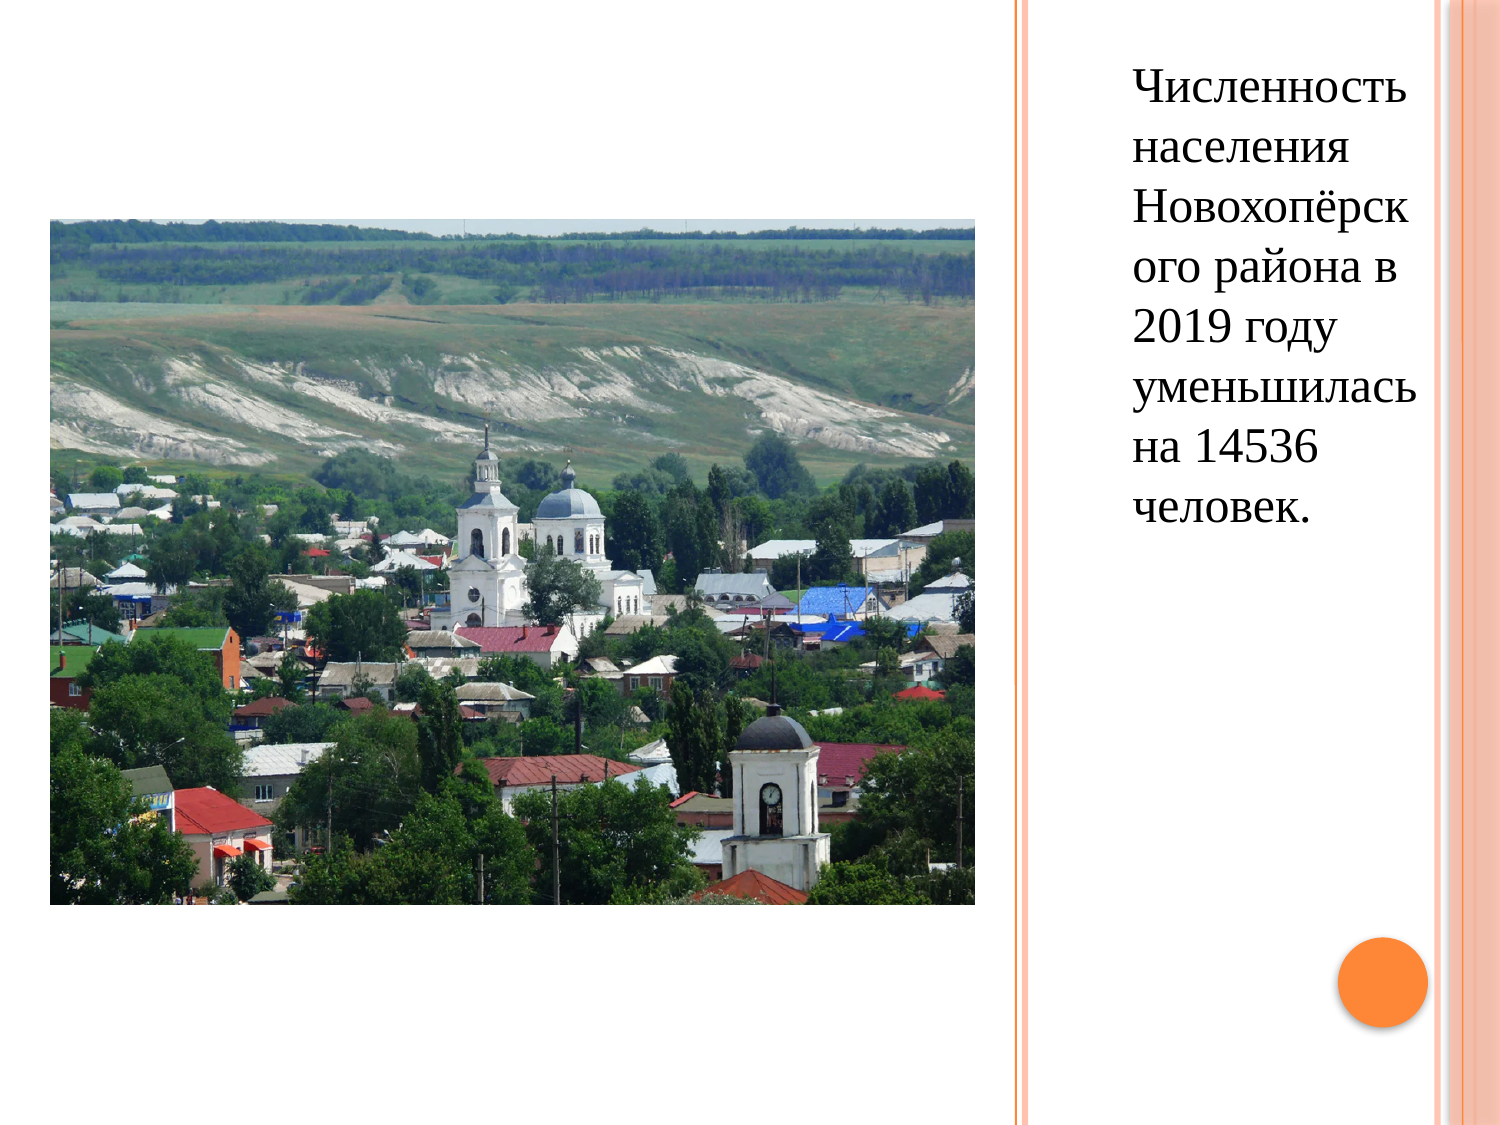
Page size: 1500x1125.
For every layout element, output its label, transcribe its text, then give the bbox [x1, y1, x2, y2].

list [49, 219, 976, 906]
list Численность населения Новохопёрского района в 2019 году уменьшилась на 14536 человек. [1117, 45, 1436, 863]
